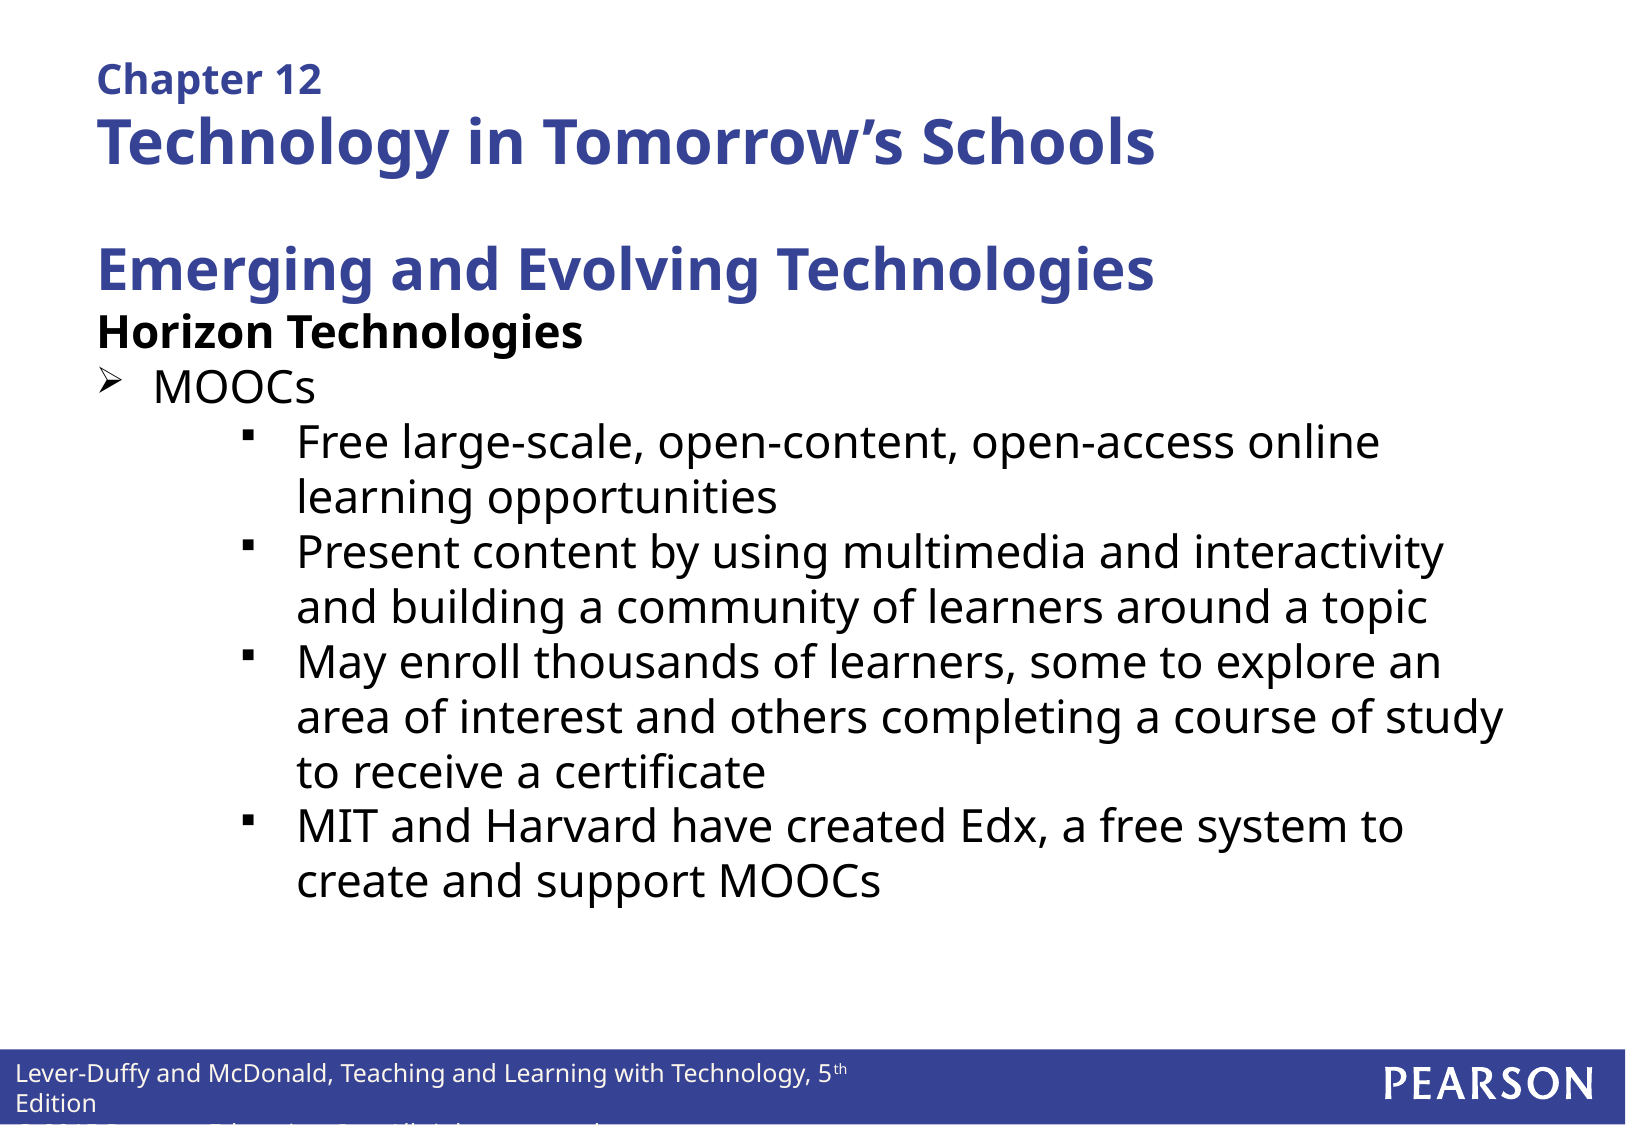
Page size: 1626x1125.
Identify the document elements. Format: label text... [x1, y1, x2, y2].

title Chapter 12 Technology in Tomorrow’s Schools [81, 45, 1544, 224]
list Emerging and Evolving Technologies Horizon Technologies MOOCs Free large-scale, open-content, open-access online learning opportunities Present content by using multimedia and interactivity and building a community of learners around a topic May enroll thousands of learners, some to explore an area of interest and others completing a course of study to receive a certificate MIT and Harvard have created Edx, a free system to create and support MOOCs [81, 224, 1544, 1005]
